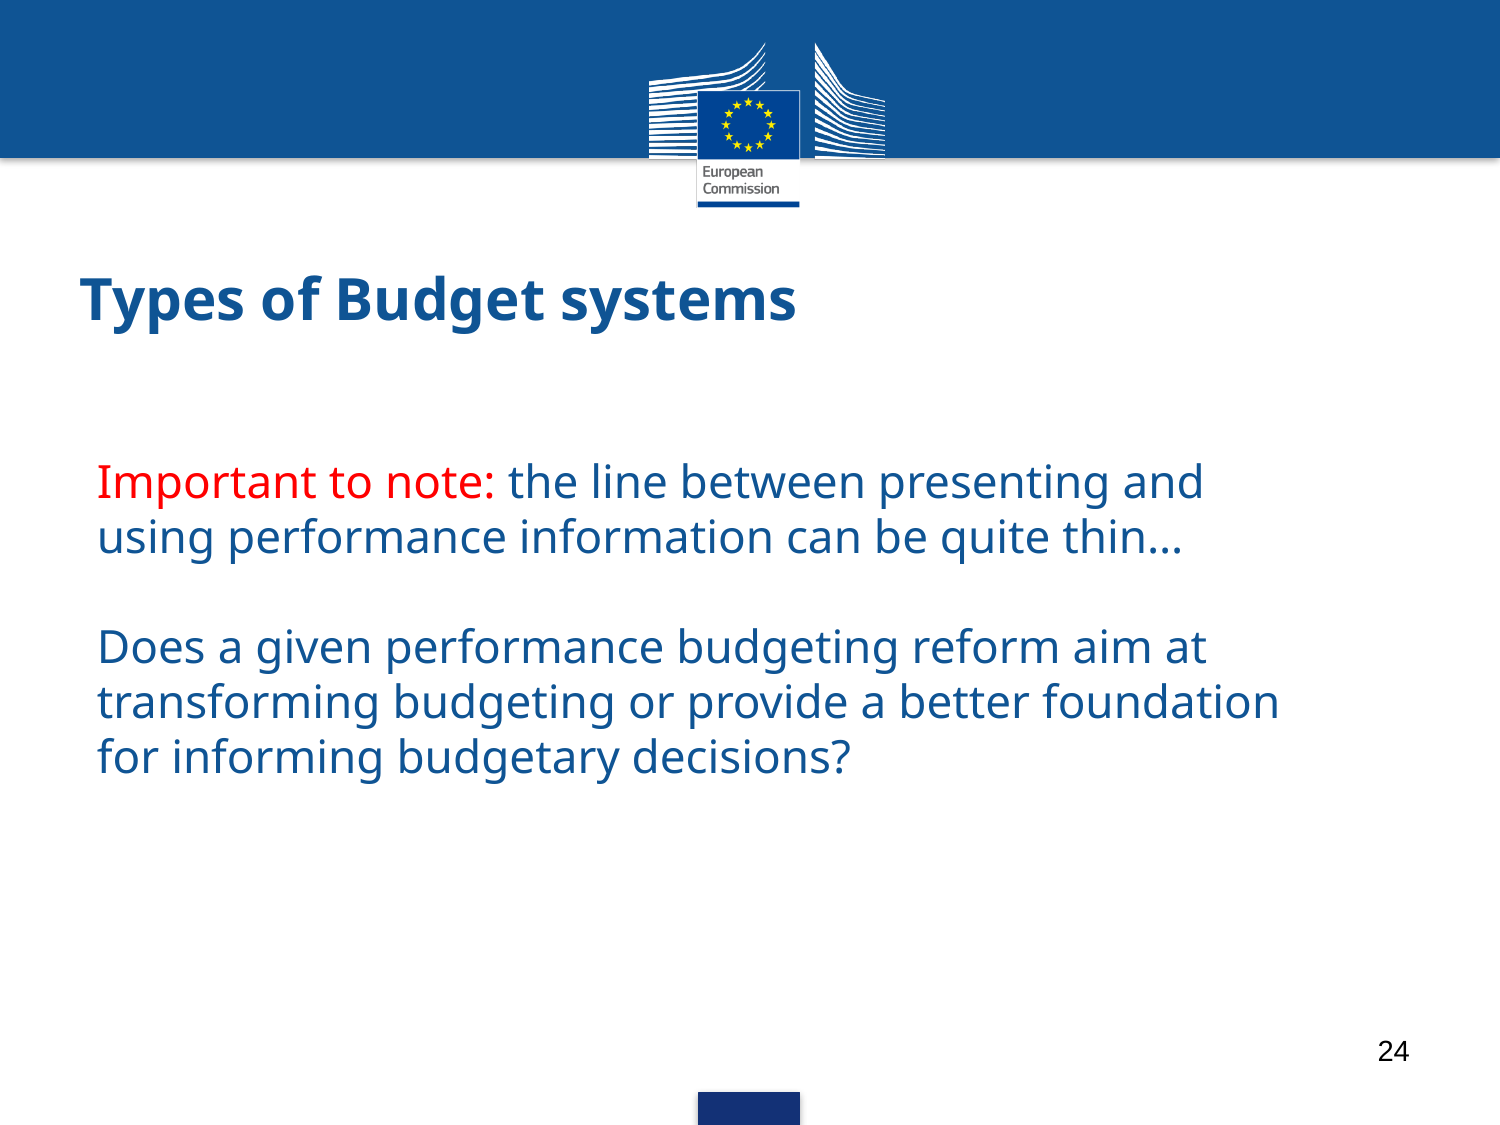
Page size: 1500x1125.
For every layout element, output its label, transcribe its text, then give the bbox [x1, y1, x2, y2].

text_box Important to note: the line between presenting and using performance information can be quite thin… Does a given performance budgeting reform aim at transforming budgeting or provide a better foundation for informing budgetary decisions? [82, 445, 1325, 790]
picture [649, 42, 885, 208]
title Types of Budget systems [64, 219, 1416, 374]
slide_number 24 [1074, 1024, 1426, 1103]
